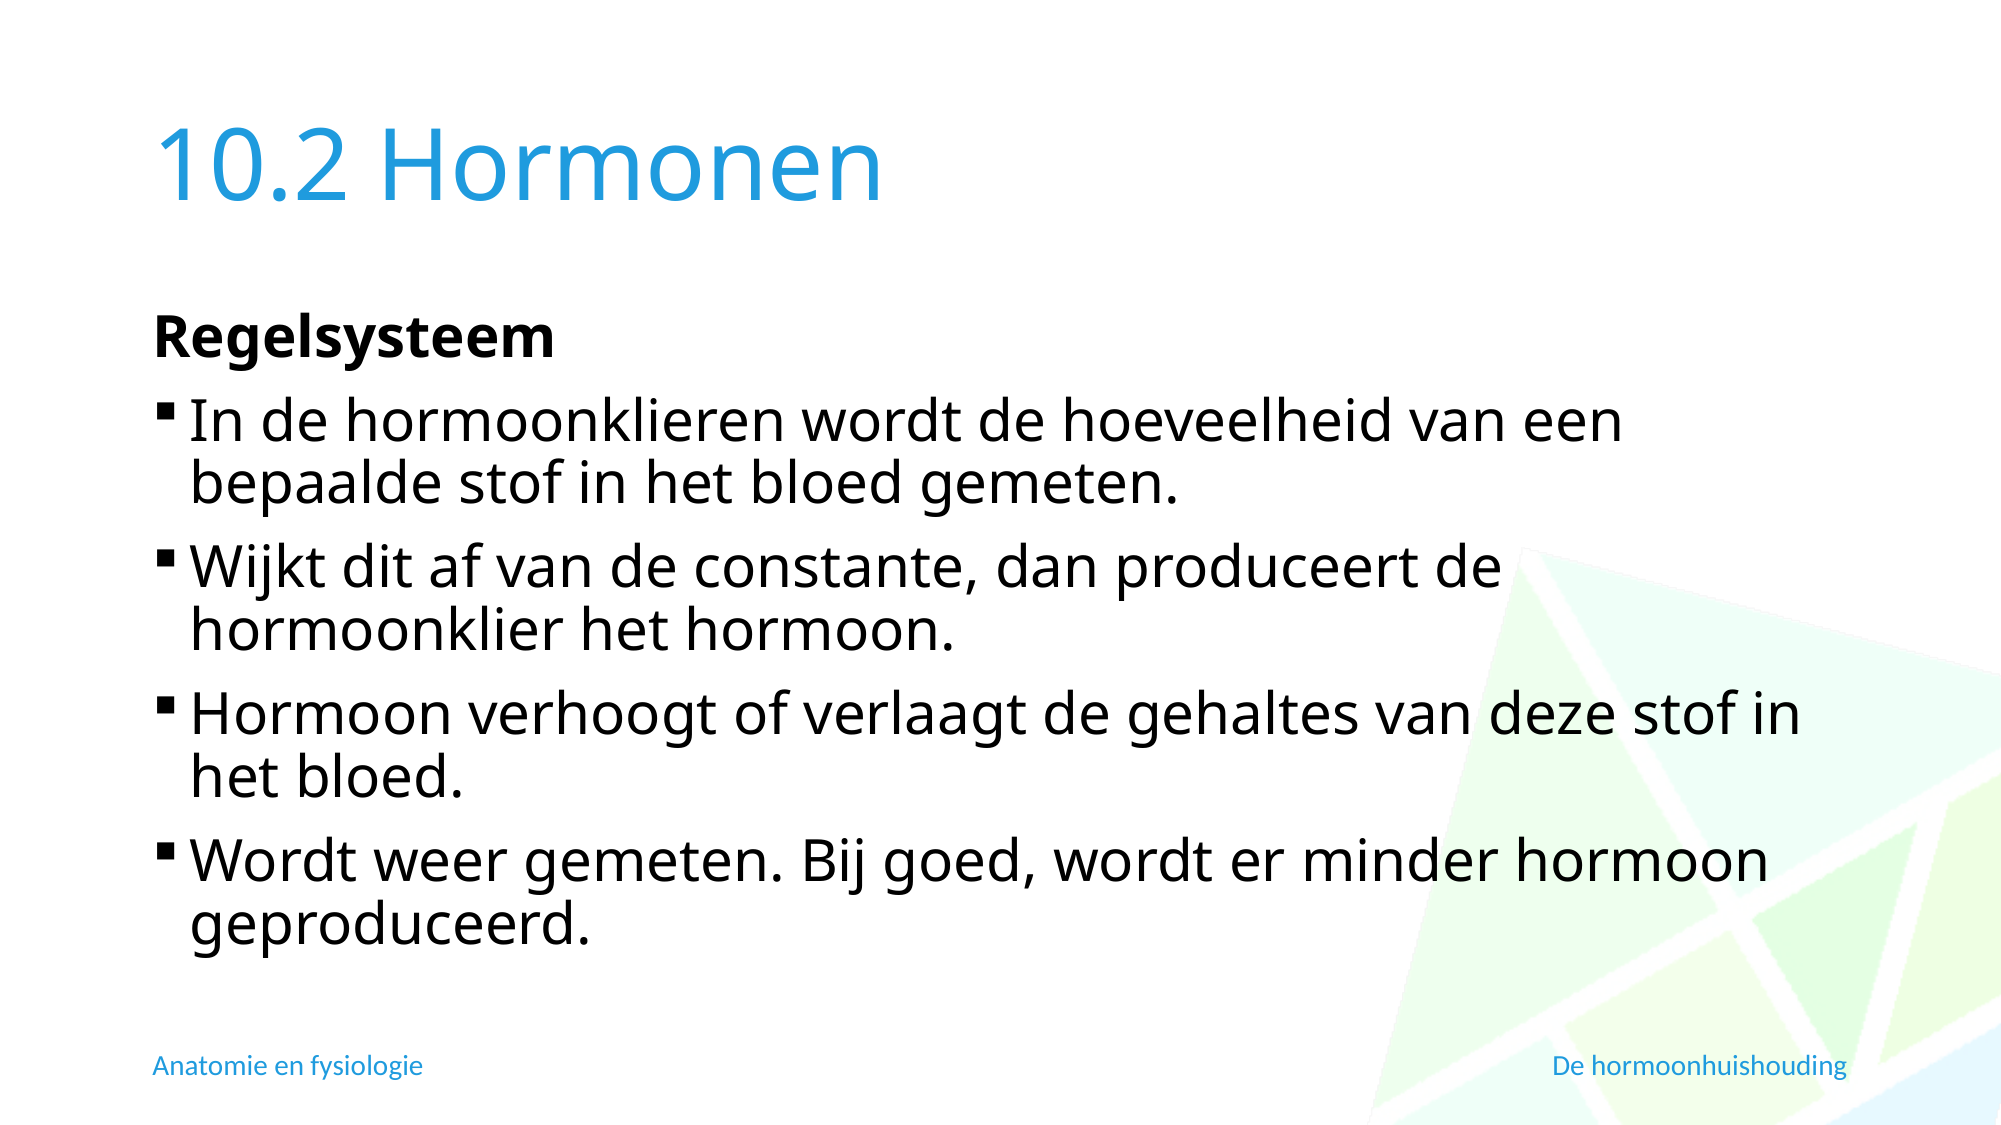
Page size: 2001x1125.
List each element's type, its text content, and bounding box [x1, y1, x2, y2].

list Regelsysteem In de hormoonklieren wordt de hoeveelheid van een bepaalde stof in het bloed gemeten. Wijkt dit af van de constante, dan produceert de hormoonklier het hormoon. Hormoon verhoogt of verlaagt de gehaltes van deze stof in het bloed. Wordt weer gemeten. Bij goed, wordt er minder hormoon geproduceerd. [137, 299, 1863, 1014]
title 10.2 Hormonen [137, 59, 1863, 278]
list Anatomie en fysiologie [137, 1042, 588, 1103]
list De hormoonhuishouding [1412, 1042, 1863, 1103]
